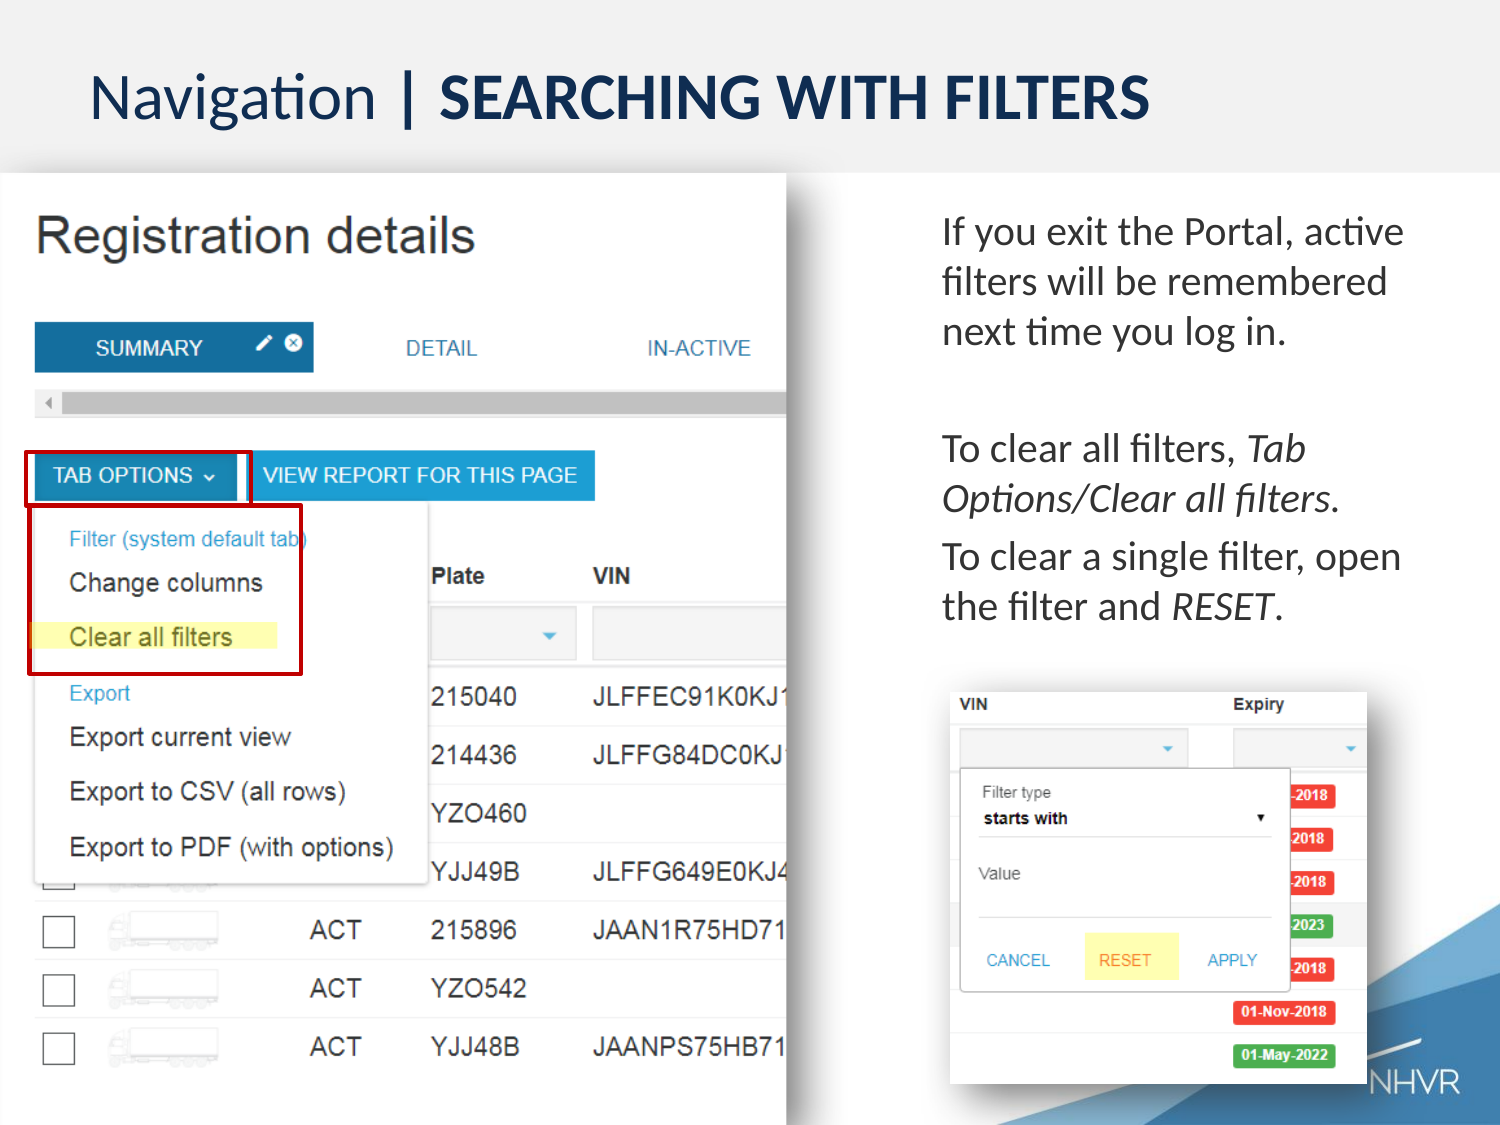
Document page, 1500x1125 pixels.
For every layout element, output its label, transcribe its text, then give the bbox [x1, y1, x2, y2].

list If you exit the Portal, active filters will be remembered next time you log in. To clear all filters, Tab Options/Clear all filters. To clear a single filter, open the filter and RESET. [927, 196, 1424, 1016]
picture [0, 173, 1500, 1125]
title Navigation | SEARCHING WITH FILTERS [75, 45, 1425, 173]
